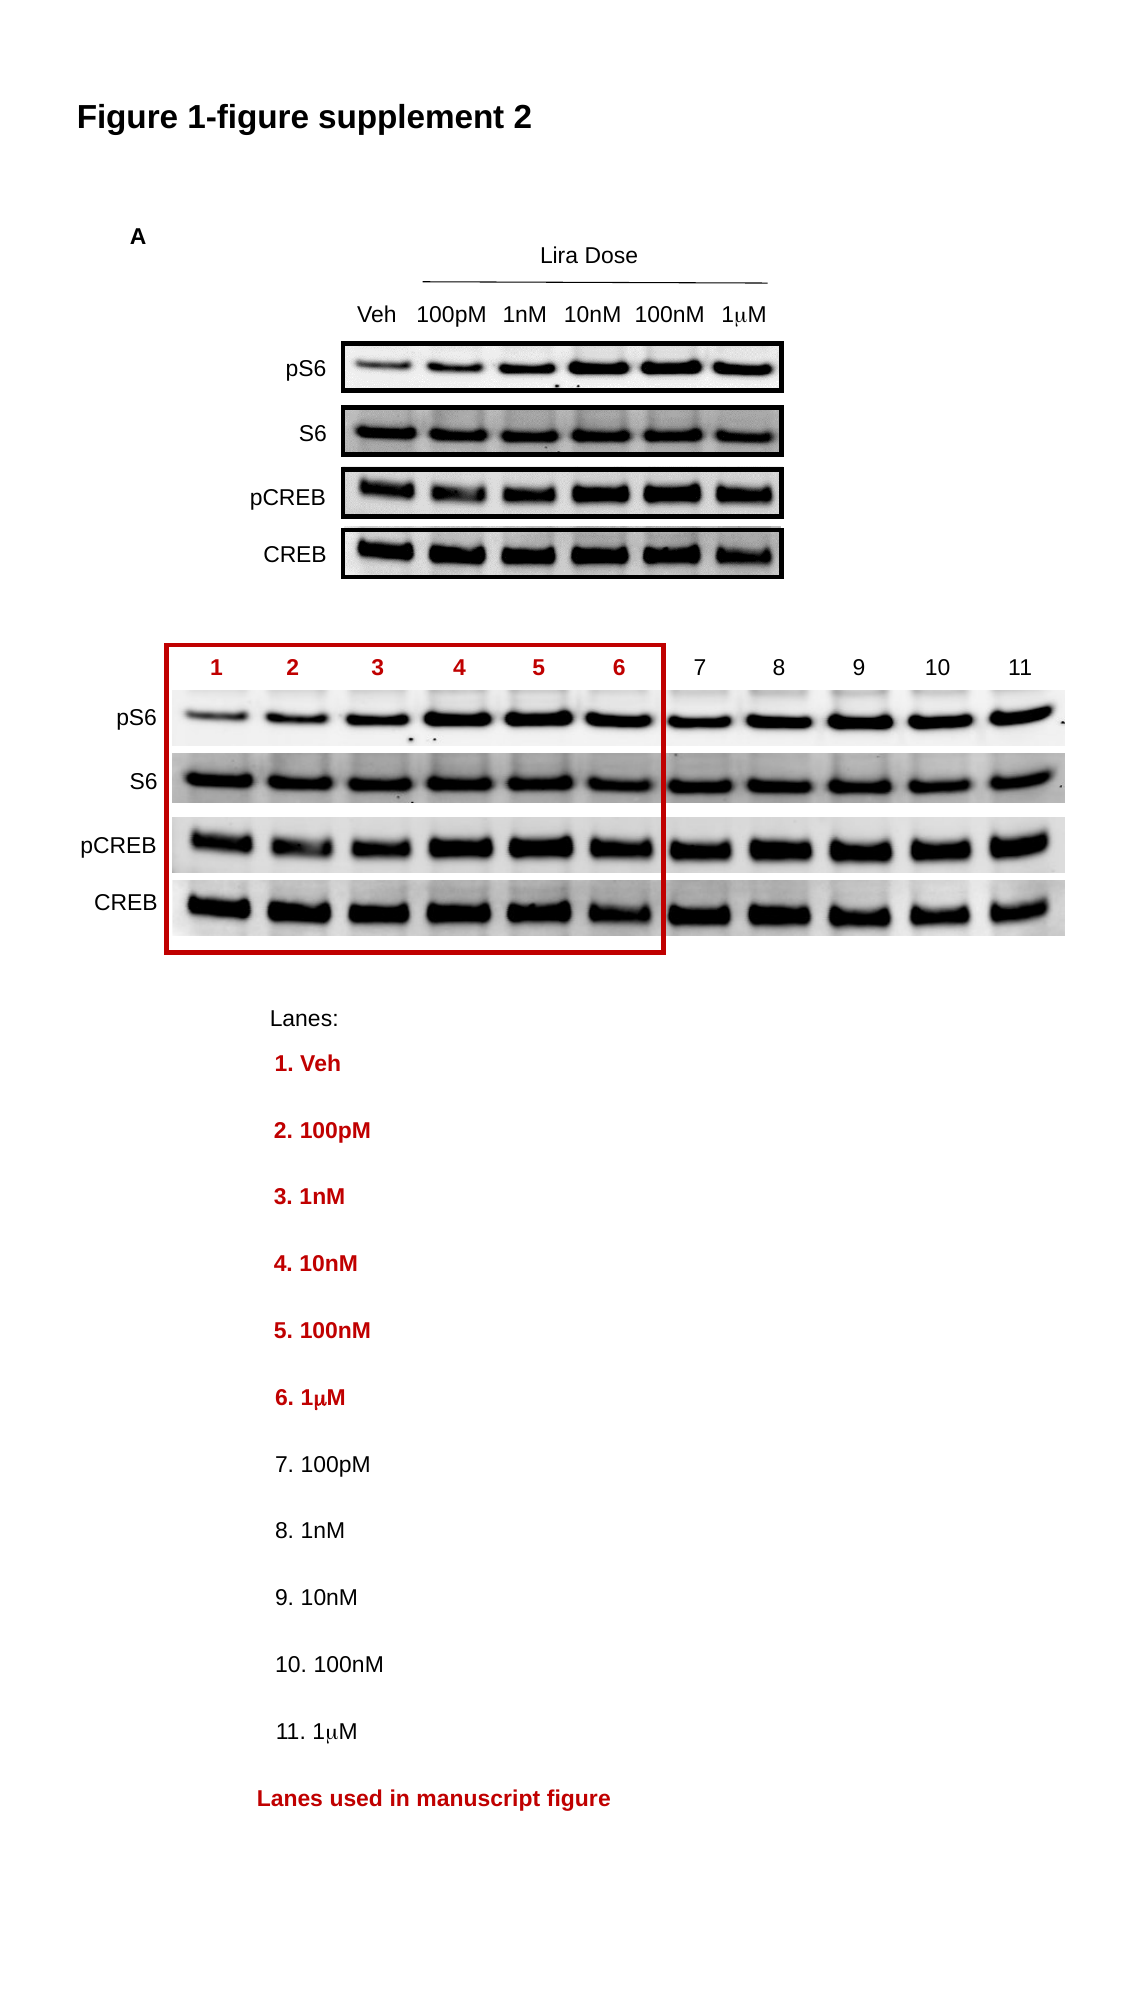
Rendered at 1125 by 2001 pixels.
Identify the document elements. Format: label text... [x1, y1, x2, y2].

text_box [342, 343, 783, 392]
text_box 9 [837, 645, 881, 688]
text_box 100nM [619, 292, 706, 335]
text_box 6. 1mM [259, 1374, 361, 1418]
text_box 100pM [412, 292, 502, 335]
text_box 9. 10nM [259, 1575, 373, 1618]
text_box pCREB [65, 823, 166, 866]
text_box 4. 10nM [258, 1241, 373, 1284]
text_box 1mM [706, 292, 782, 335]
text_box Veh [341, 292, 412, 335]
text_box pS6 [270, 346, 341, 389]
text_box CREB [237, 532, 342, 575]
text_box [172, 690, 1065, 936]
text_box A [114, 214, 162, 257]
text_box 11. 1mM [260, 1708, 373, 1752]
text_box pCREB [234, 475, 341, 518]
text_box CREB [68, 880, 166, 923]
text_box pS6 [101, 694, 166, 737]
text_box 10 [909, 645, 965, 688]
picture [344, 407, 780, 454]
text_box 10. 100nM [260, 1642, 399, 1685]
text_box Lira Dose [524, 232, 653, 276]
text_box 8 [757, 645, 801, 688]
text_box 11 [993, 645, 1047, 688]
text_box 7 [678, 645, 721, 688]
text_box Lanes: [254, 996, 354, 1039]
picture [344, 526, 781, 575]
picture [345, 343, 780, 391]
text_box [342, 529, 783, 578]
text_box S6 [106, 758, 166, 802]
text_box [166, 644, 665, 954]
text_box Figure 1-figure supplement 2 [62, 87, 548, 143]
text_box 10nM [562, 292, 619, 335]
text_box 1. Veh [259, 1040, 356, 1084]
text_box 8. 1nM [259, 1508, 361, 1551]
text_box 2. 100pM [258, 1107, 386, 1150]
text_box [342, 407, 783, 456]
text_box 1nM [502, 292, 562, 335]
text_box S6 [275, 410, 342, 453]
picture [342, 465, 783, 516]
text_box 5. 100nM [258, 1308, 386, 1351]
text_box 7. 100pM [260, 1441, 386, 1484]
text_box Lanes used in manuscript figure [241, 1775, 626, 1818]
text_box 3. 1nM [258, 1174, 361, 1217]
